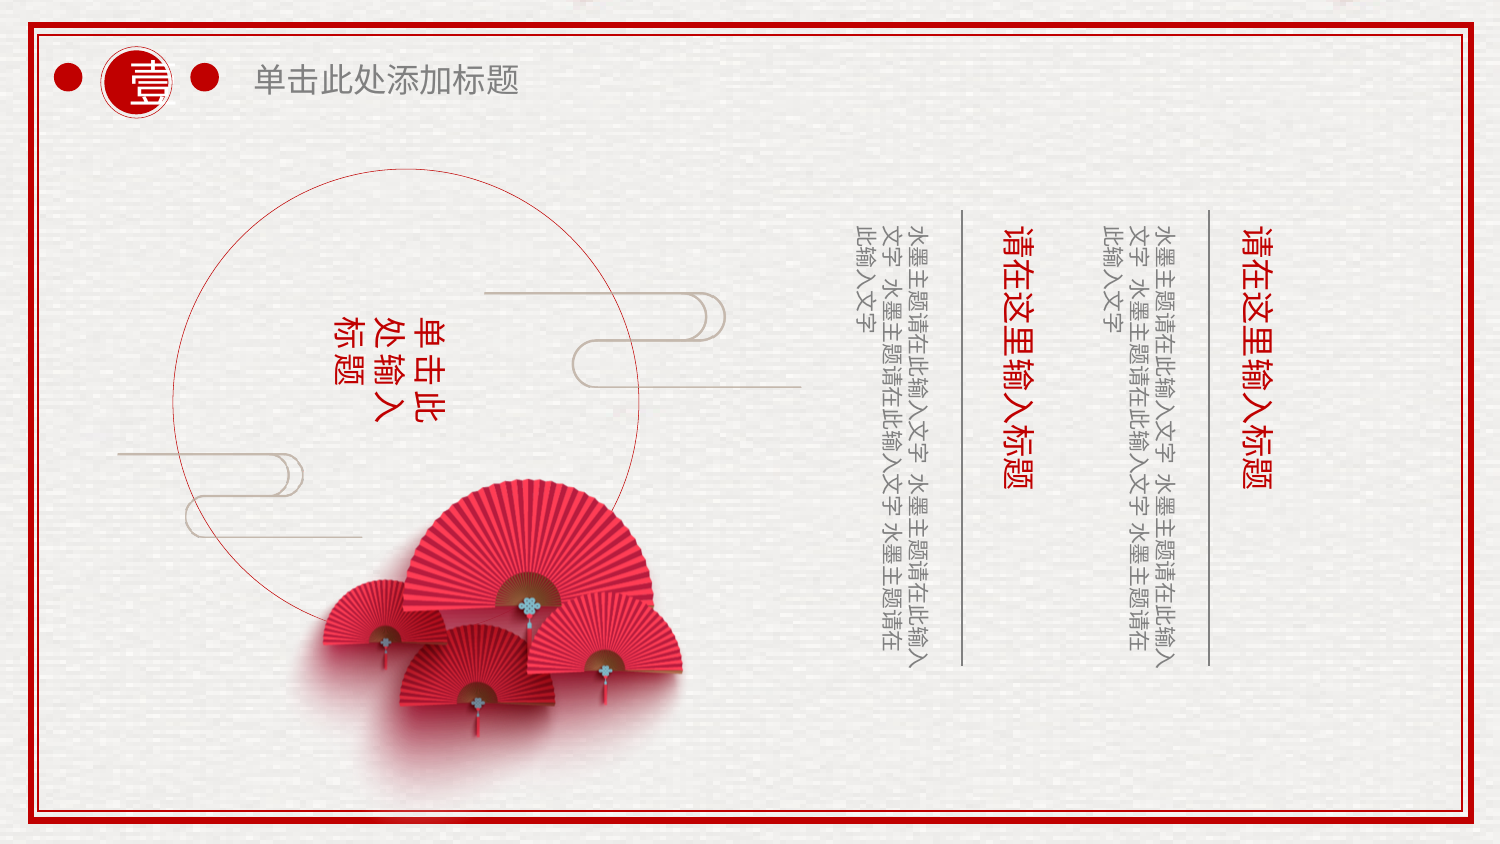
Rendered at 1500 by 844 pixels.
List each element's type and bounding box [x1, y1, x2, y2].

text_box [85, 169, 804, 636]
text_box [830, 210, 1048, 681]
text_box [1077, 210, 1286, 681]
picture [0, 0, 1500, 844]
